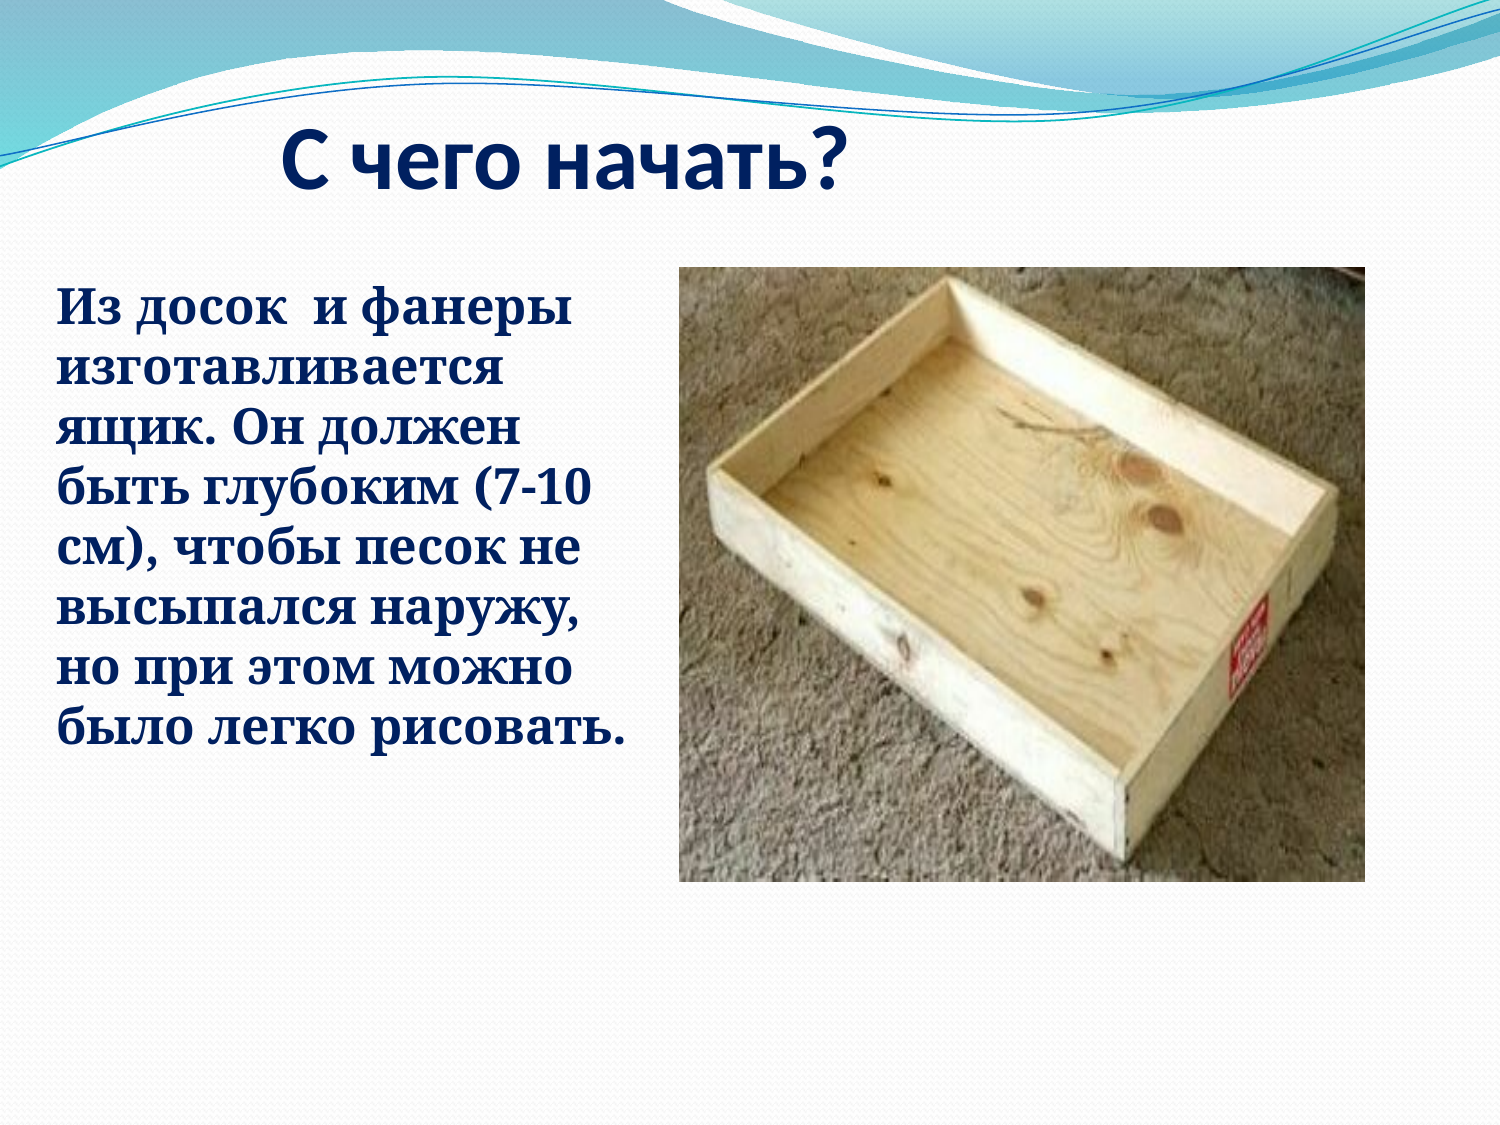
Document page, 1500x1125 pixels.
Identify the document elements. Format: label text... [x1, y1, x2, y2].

title С чего начать? [112, 84, 1022, 209]
list Из досок и фанеры изготавливается ящик. Он должен быть глубоким (7-10 см), чтобы песок не высыпался наружу, но при этом можно было легко рисовать. [53, 267, 632, 1098]
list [678, 266, 1365, 882]
